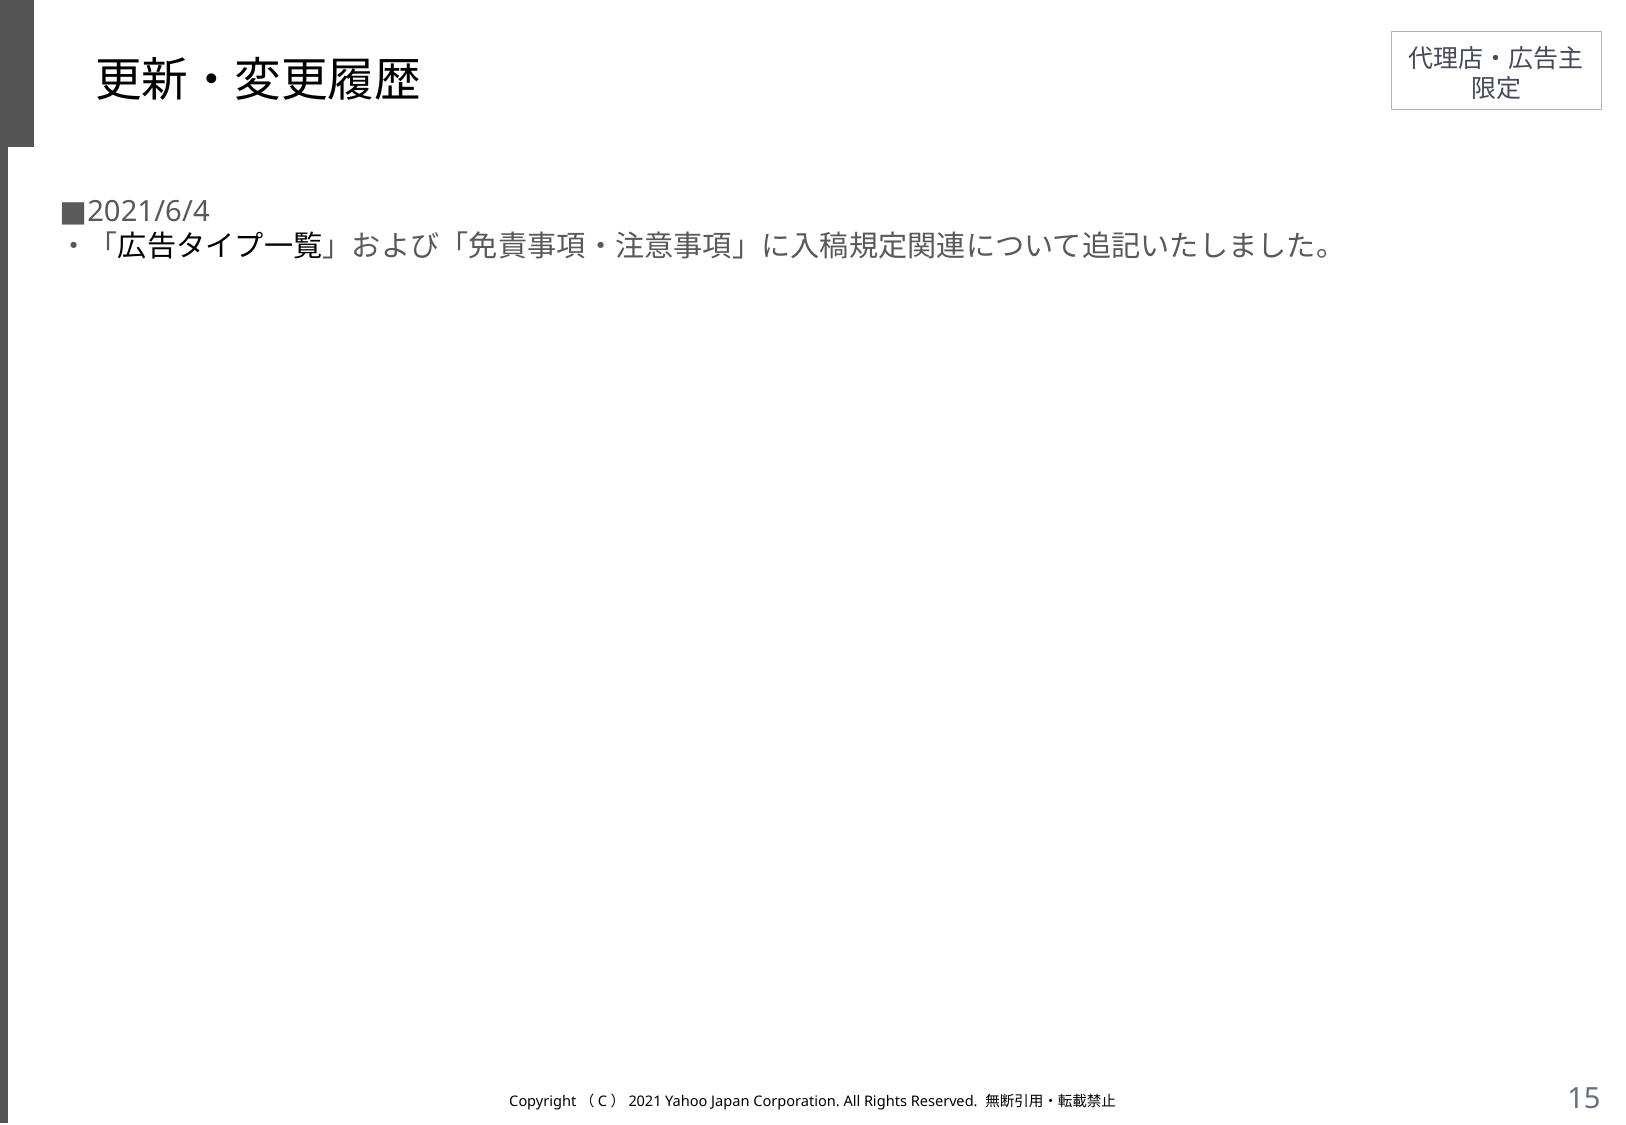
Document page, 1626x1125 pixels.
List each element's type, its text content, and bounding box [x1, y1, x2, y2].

text_box ■2021/6/4 ・「広告タイプ一覧」および「免責事項・注意事項」に入稿規定関連について追記いたしました。 [44, 184, 1593, 540]
title 更新・変更履歴 [80, 42, 1392, 114]
footer Copyright（C）2021 Yahoo Japan Corporation. All Rights Reserved. 無断引用・転載禁止 [458, 1070, 1167, 1125]
